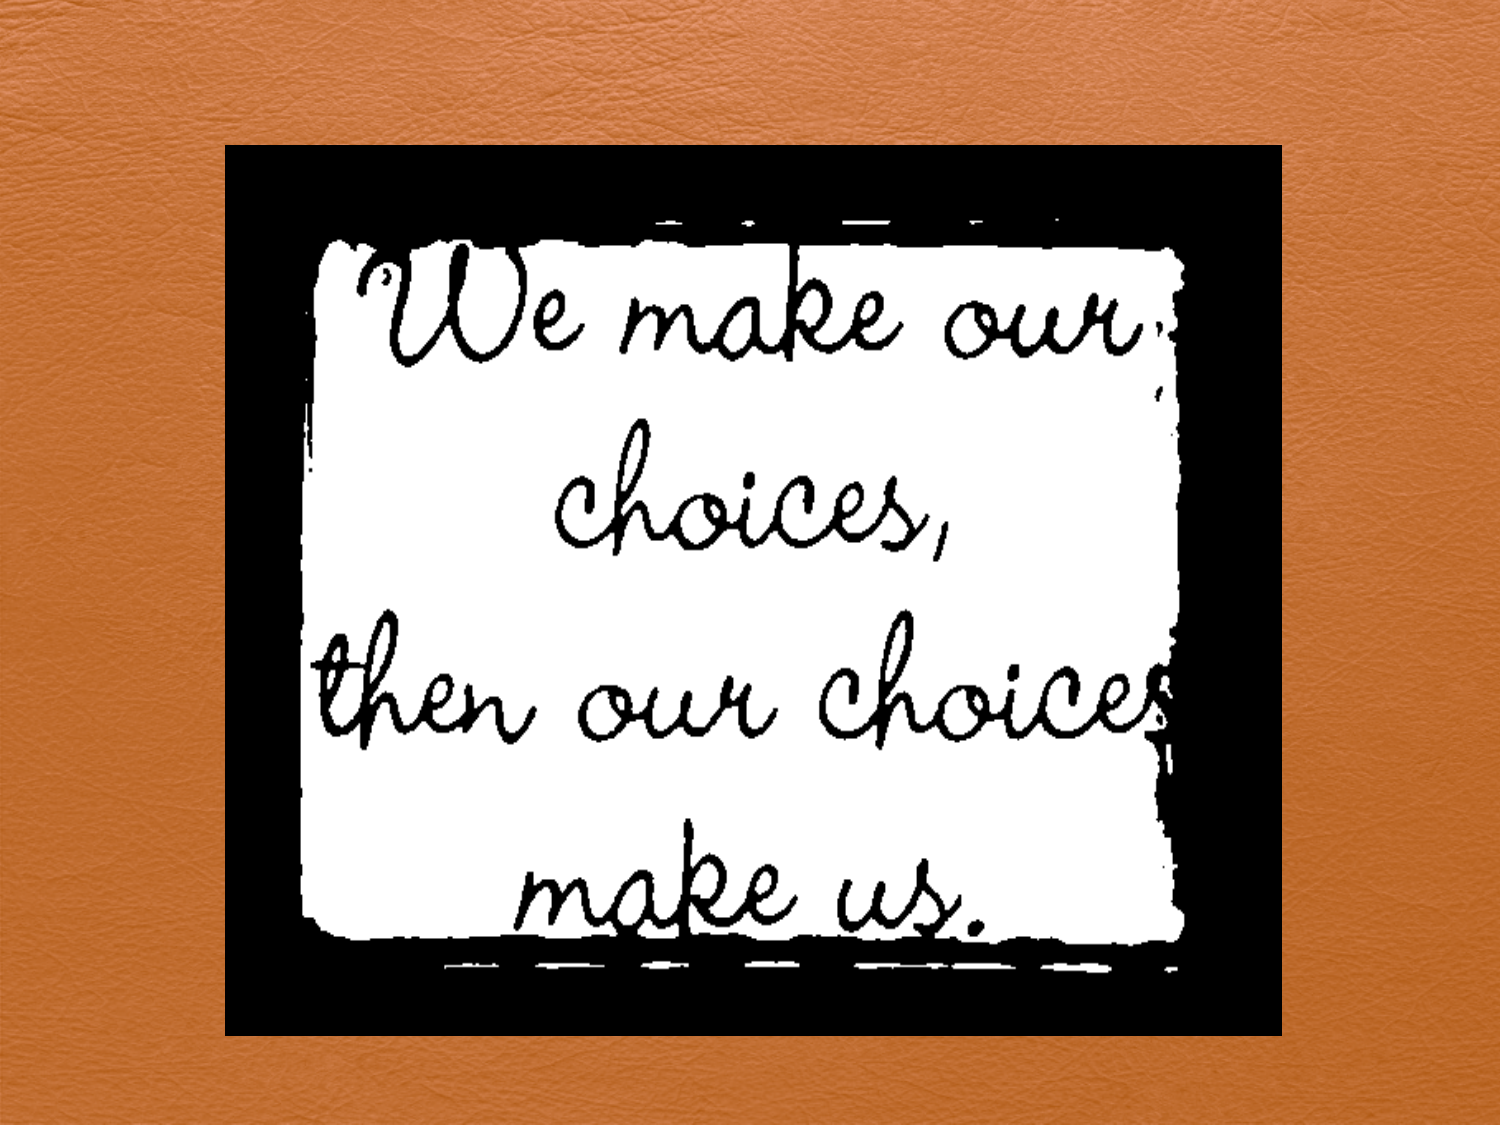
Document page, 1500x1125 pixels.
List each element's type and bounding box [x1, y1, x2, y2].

picture [223, 144, 1283, 1037]
